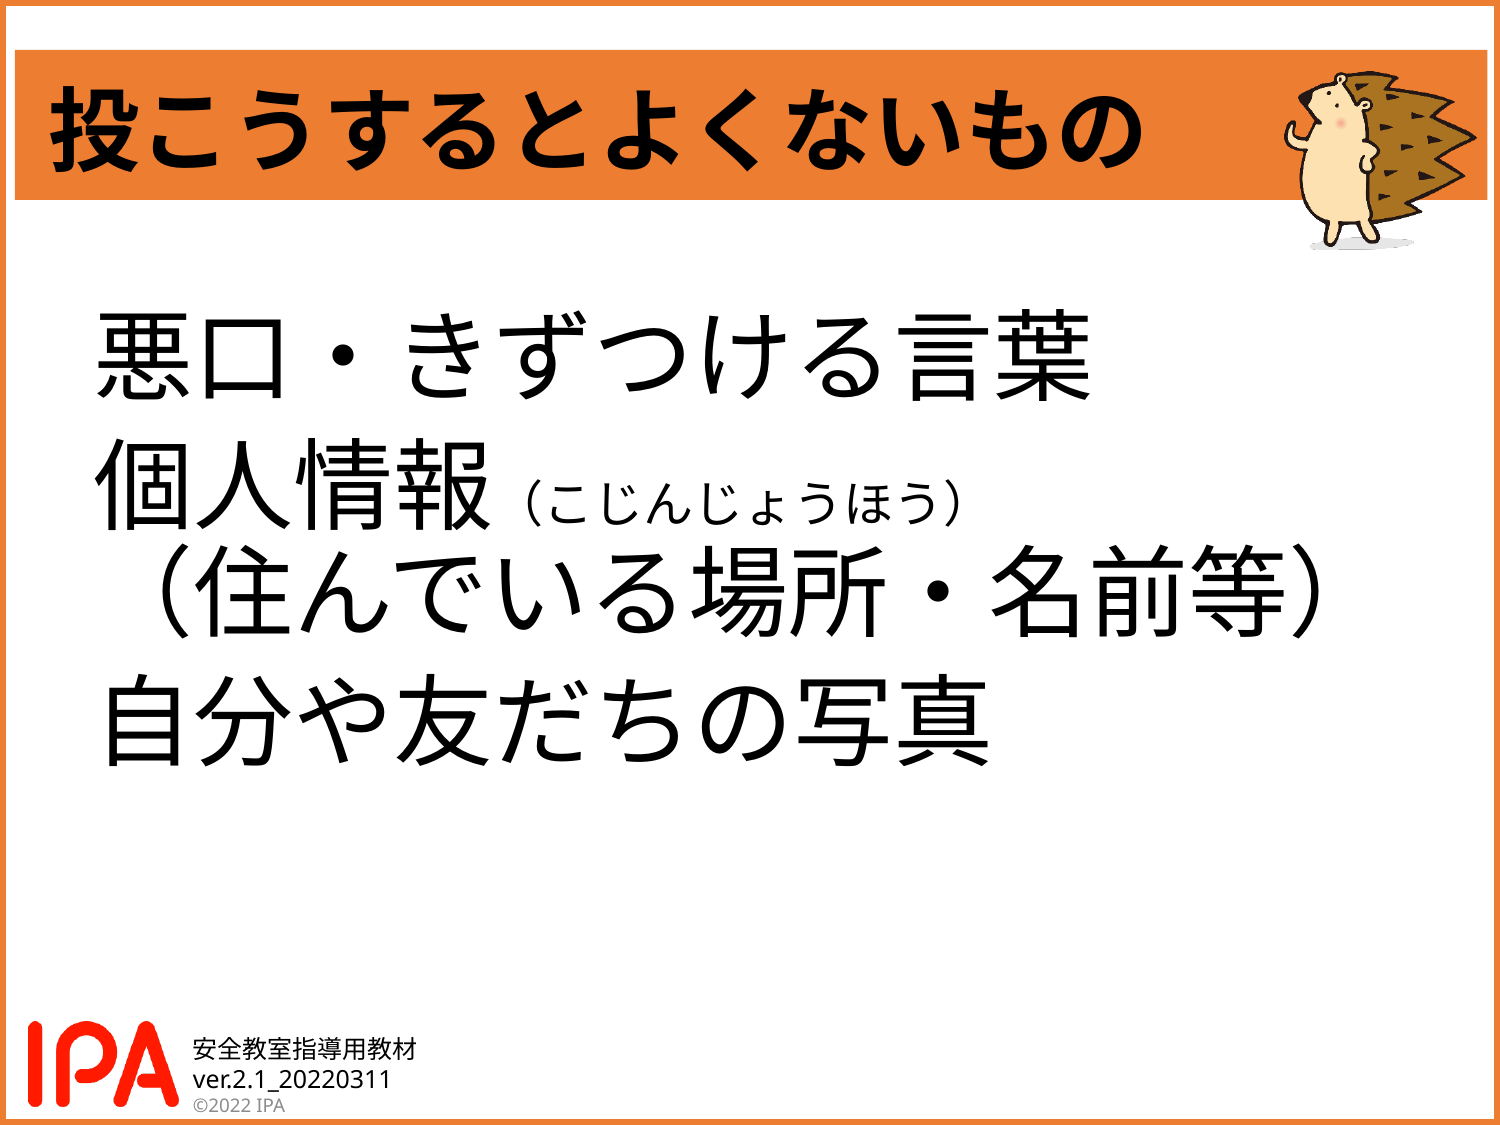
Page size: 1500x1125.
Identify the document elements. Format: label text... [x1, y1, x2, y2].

title 投こうするとよくないもの [33, 70, 1339, 200]
picture [28, 1021, 179, 1107]
list 悪口・きずつける言葉 個人情報（こじんじょうほう） （住んでいる場所・名前等） 自分や友だちの写真 [78, 299, 1465, 1014]
picture [1284, 71, 1477, 250]
